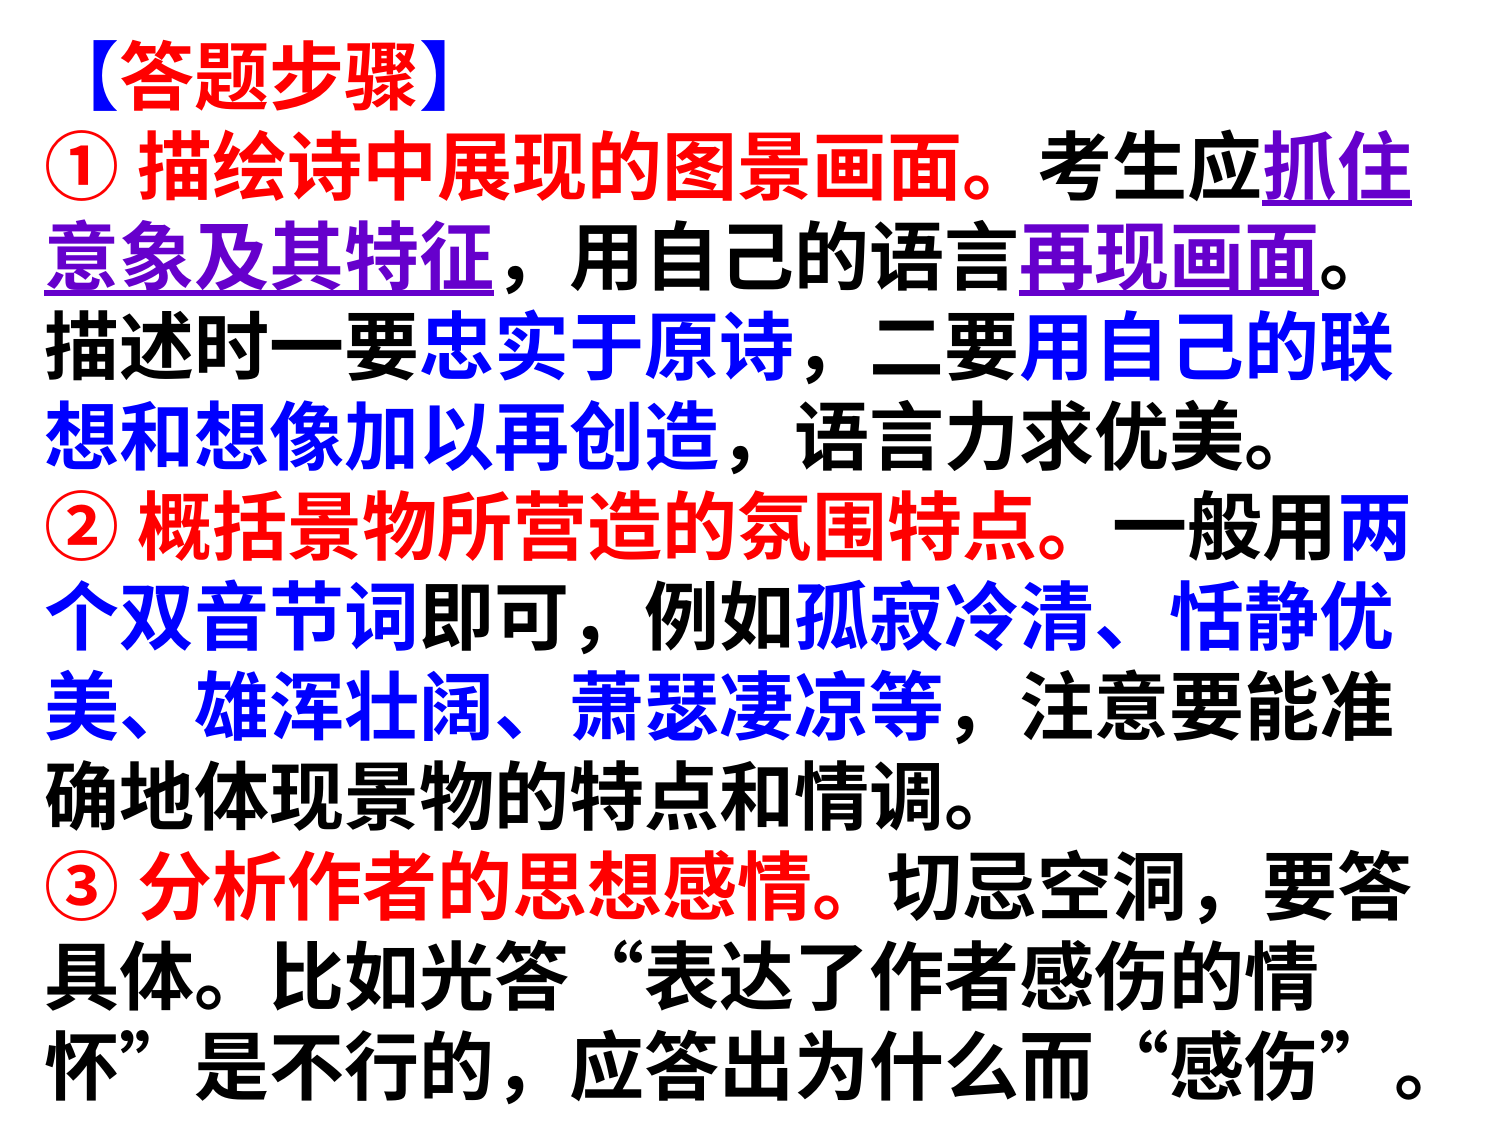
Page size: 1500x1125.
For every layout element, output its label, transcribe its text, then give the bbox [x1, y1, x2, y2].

text_box 【答题步骤】 ①描绘诗中展现的图景画面。考生应抓住意象及其特征，用自己的语言再现画面。描述时一要忠实于原诗，二要用自己的联想和想像加以再创造，语言力求优美。 ②概括景物所营造的氛围特点。一般用两个双音节词即可，例如孤寂冷清、恬静优美、雄浑壮阔、萧瑟凄凉等，注意要能准确地体现景物的特点和情调。 ③分析作者的思想感情。切忌空洞，要答具体。比如光答“表达了作者感伤的情怀”是不行的，应答出为什么而“感伤”。 [29, 22, 1459, 1118]
